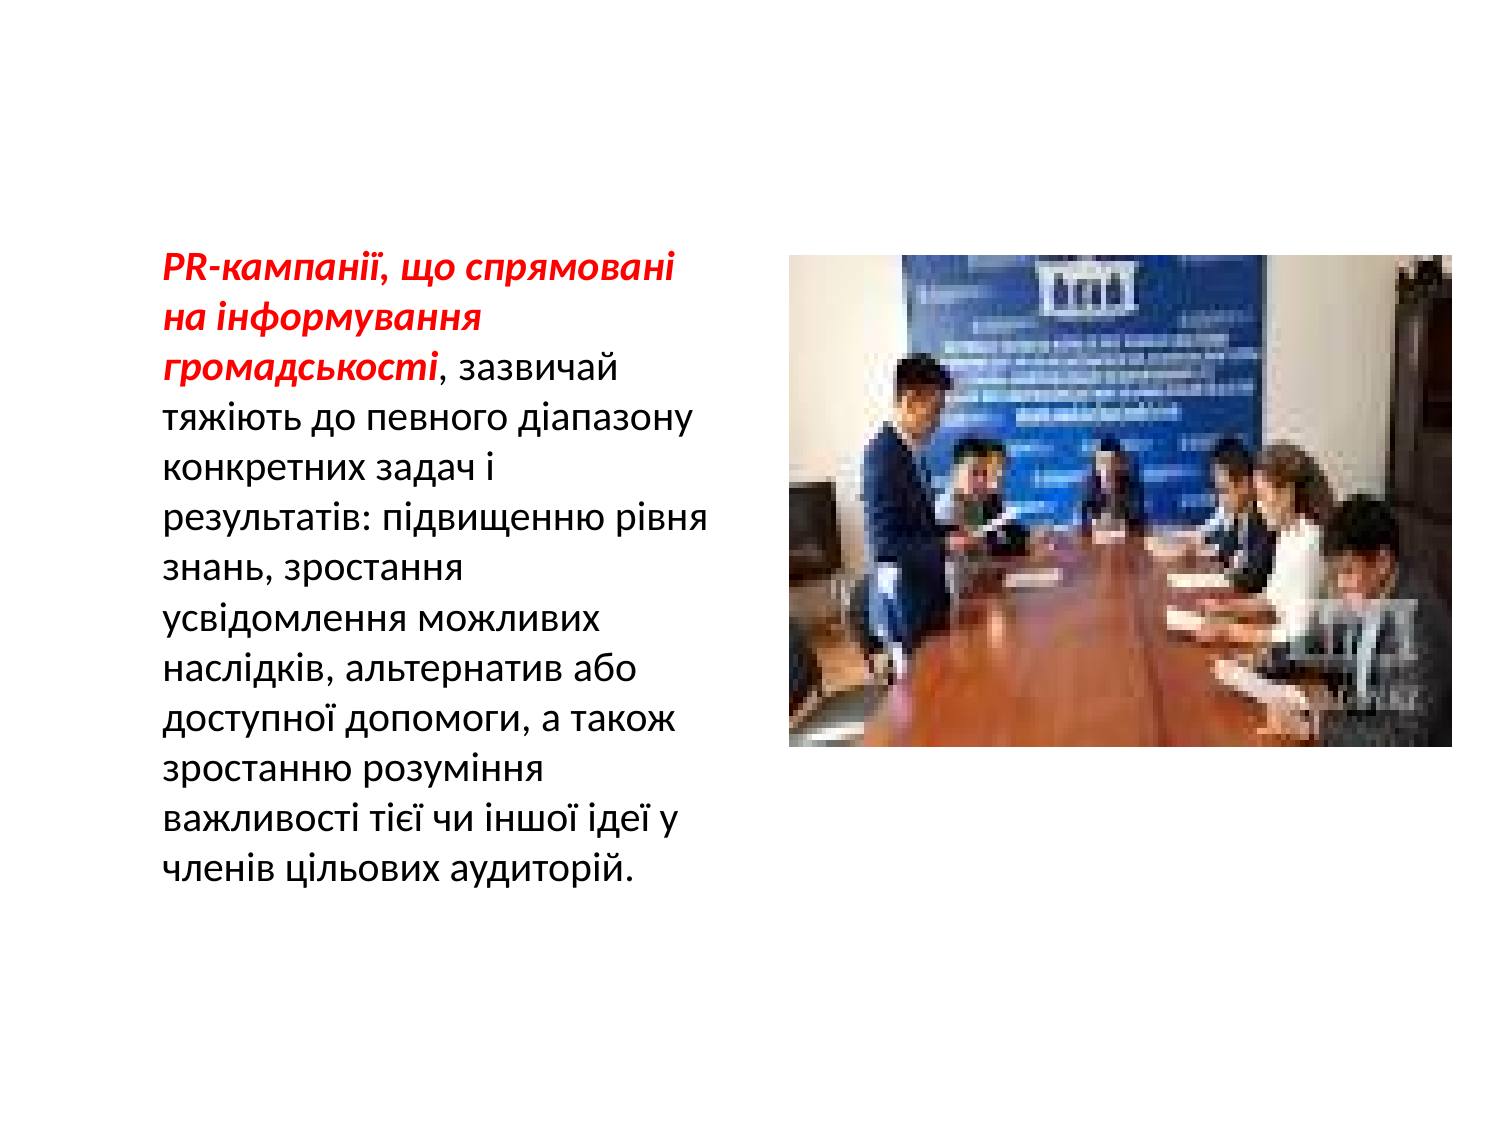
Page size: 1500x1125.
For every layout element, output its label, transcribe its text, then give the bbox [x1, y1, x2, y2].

picture [789, 255, 1452, 747]
text_box PR-кампанії, що спрямовані на інформування громадськості, зазвичай тяжіють до певного діапазону конкретних задач і результатів: підвищенню рівня знань, зростання усвідомлення можливих наслідків, альтернатив або доступної допомоги, а також зростанню розуміння важливості тієї чи іншої ідеї у членів цільових аудиторій. [147, 231, 727, 897]
